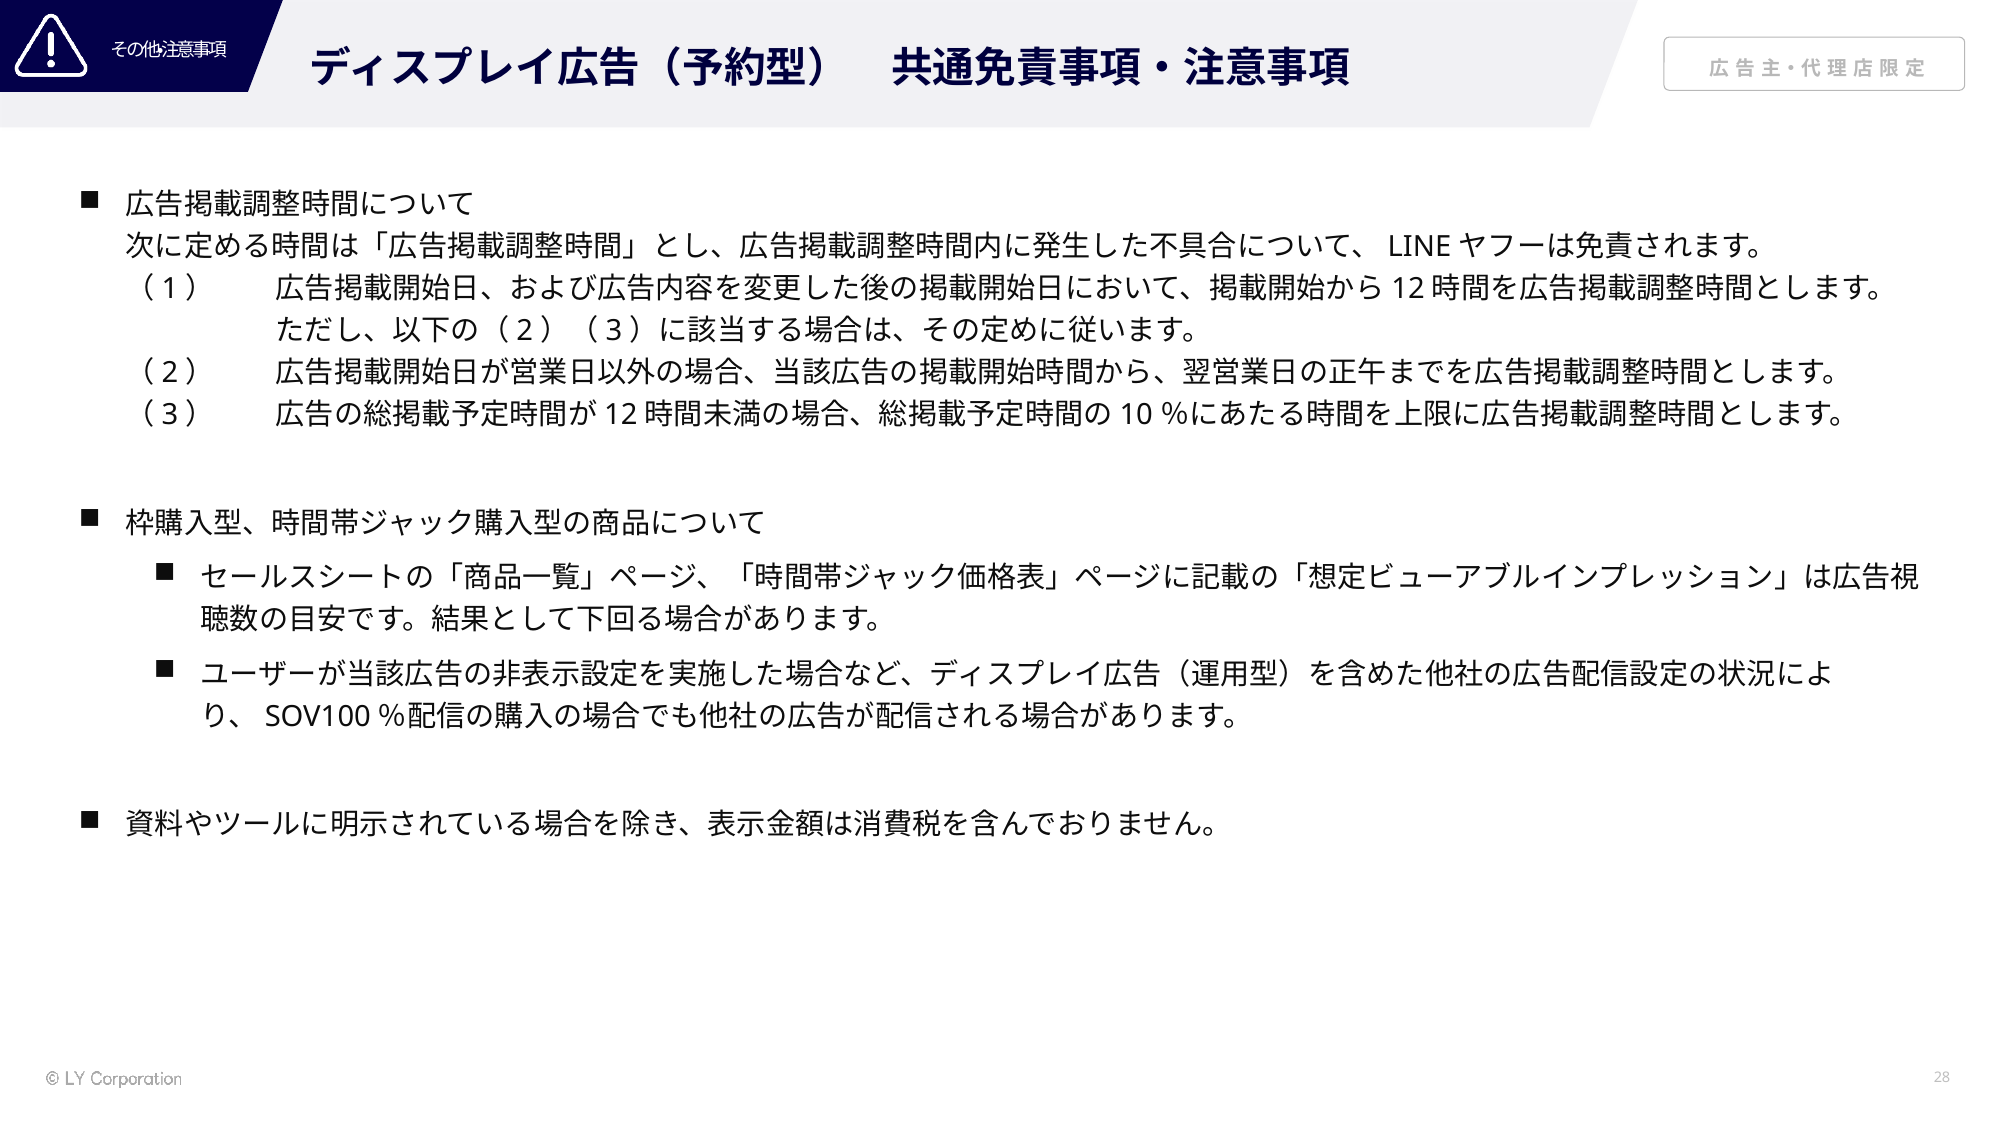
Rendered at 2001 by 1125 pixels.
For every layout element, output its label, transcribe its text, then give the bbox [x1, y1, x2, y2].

text_box 広告掲載調整時間について 次に定める時間は「広告掲載調整時間」とし、広告掲載調整時間内に発生した不具合について、LINEヤフーは免責されます。 （1） 広告掲載開始日、および広告内容を変更した後の掲載開始日において、掲載開始から12時間を広告掲載調整時間とします。 ただし、以下の（2）（3）に該当する場合は、その定めに従います。 （2） 広告掲載開始日が営業日以外の場合、当該広告の掲載開始時間から、翌営業日の正午までを広告掲載調整時間とします。 （3） 広告の総掲載予定時間が12時間未満の場合、総掲載予定時間の10％にあたる時間を上限に広告掲載調整時間とします。 枠購入型、時間帯ジャック購入型の商品について セールスシートの「商品一覧」ページ、「時間帯ジャック価格表」ページに記載の「想定ビューアブルインプレッション」は広告視聴数の目安です。結果として下回る場合があります。 ユーザーが当該広告の非表示設定を実施した場合など、ディスプレイ広告（運用型）を含めた他社の広告配信設定の状況により、SOV100％配信の購入の場合でも他社の広告が配信される場合があります。 資料やツールに明示されている場合を除き、表示金額は消費税を含んでおりません。 [78, 178, 1922, 841]
list ディスプレイ広告（予約型） 共通免責事項・注意事項 [309, 41, 1645, 97]
picture [46, 1071, 181, 1088]
picture [9, 5, 92, 87]
list その他・注意事項 [97, 13, 240, 81]
